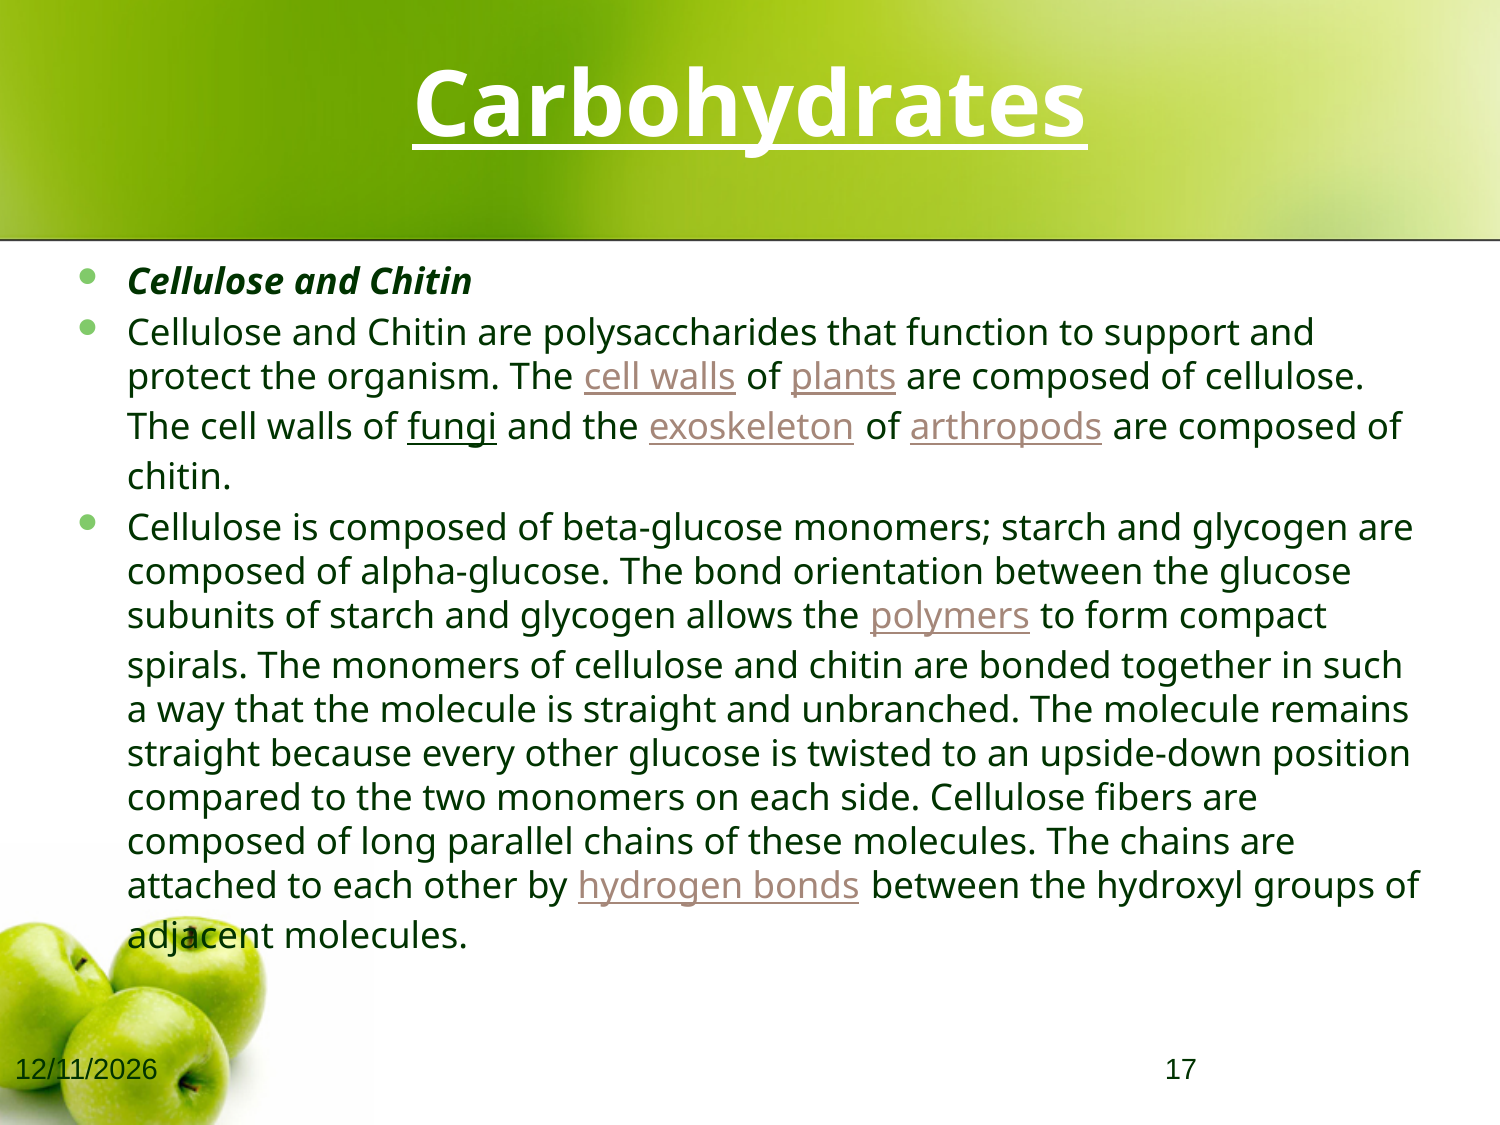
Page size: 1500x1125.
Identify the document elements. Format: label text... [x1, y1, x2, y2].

slide_number 17 [1149, 1042, 1500, 1103]
list Cellulose and Chitin Cellulose and Chitin are polysaccharides that function to support and protect the organism. The cell walls of plants are composed of cellulose. The cell walls of fungi and the exoskeleton of arthropods are composed of chitin. Cellulose is composed of beta-glucose monomers; starch and glycogen are composed of alpha-glucose. The bond orientation between the glucose subunits of starch and glycogen allows the polymers to form compact spirals. The monomers of cellulose and chitin are bonded together in such a way that the molecule is straight and unbranched. The molecule remains straight because every other glucose is twisted to an upside-down position compared to the two monomers on each side. Cellulose fibers are composed of long parallel chains of these molecules. The chains are attached to each other by hydrogen bonds between the hydroxyl groups of adjacent molecules. [62, 249, 1438, 973]
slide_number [0, 1042, 350, 1103]
picture [0, 0, 1500, 1125]
title Carbohydrates [62, 24, 1438, 176]
